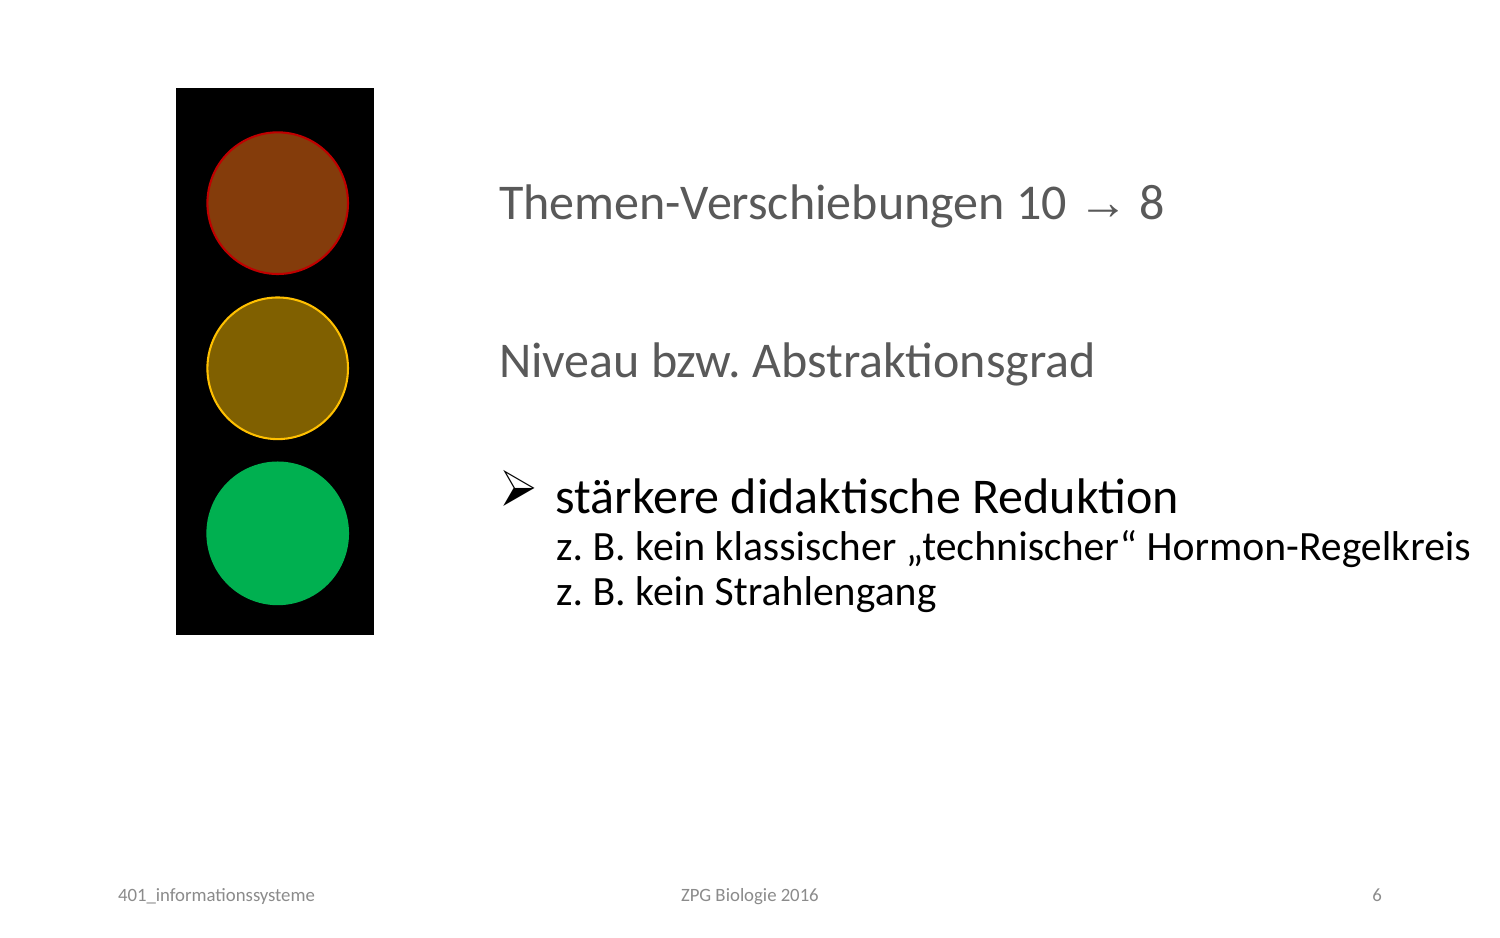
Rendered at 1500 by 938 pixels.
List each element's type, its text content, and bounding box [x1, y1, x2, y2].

slide_number 6 [1059, 868, 1397, 919]
text_box Niveau bzw. Abstraktionsgrad [484, 270, 1430, 452]
slide_number 401_informationssysteme [103, 868, 441, 919]
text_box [177, 88, 373, 635]
text_box stärkere didaktische Reduktion z. B. kein klassischer „technischer“ Hormon-Regelkreis z. B. kein Strahlengang [484, 452, 1500, 634]
title Themen-Verschiebungen 10 → 8 [484, 112, 1430, 270]
footer ZPG Biologie 2016 [496, 868, 1004, 919]
